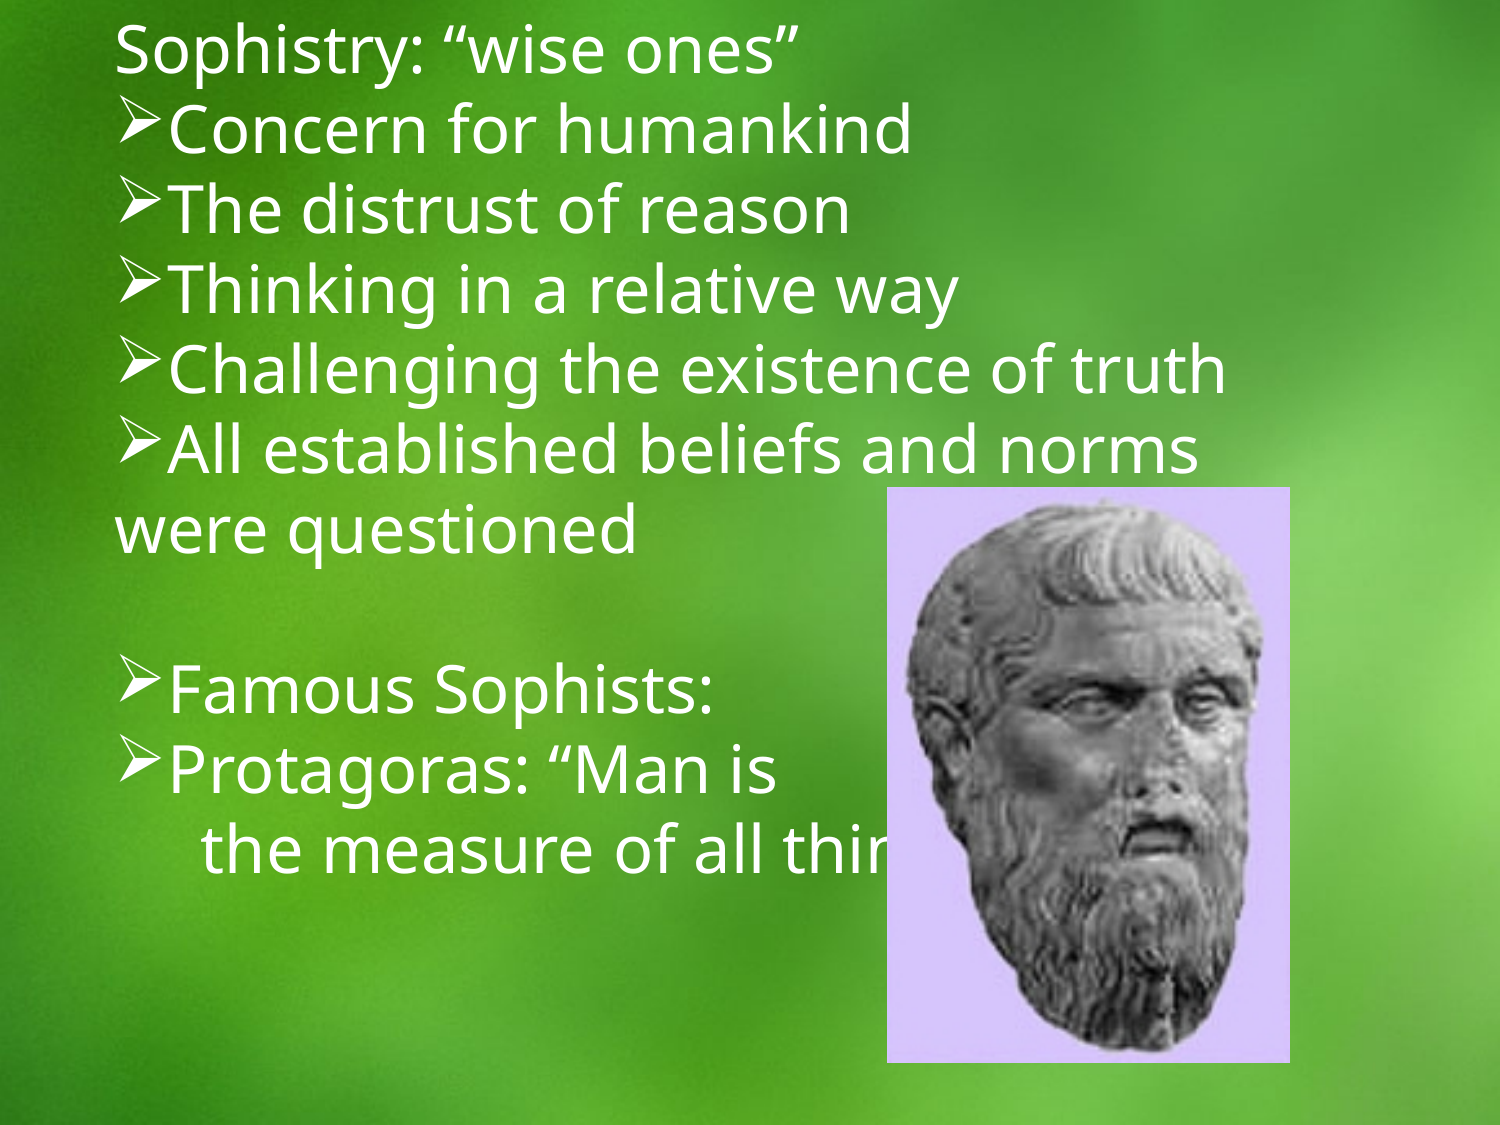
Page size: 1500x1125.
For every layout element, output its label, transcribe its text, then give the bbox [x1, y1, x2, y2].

text_box Sophistry: “wise ones” Concern for humankind The distrust of reason Thinking in a relative way Challenging the existence of truth All established beliefs and norms were questioned Famous Sophists: Protagoras: “Man is s the measure of all things.” [99, 0, 1250, 1085]
picture [0, 0, 1500, 1125]
